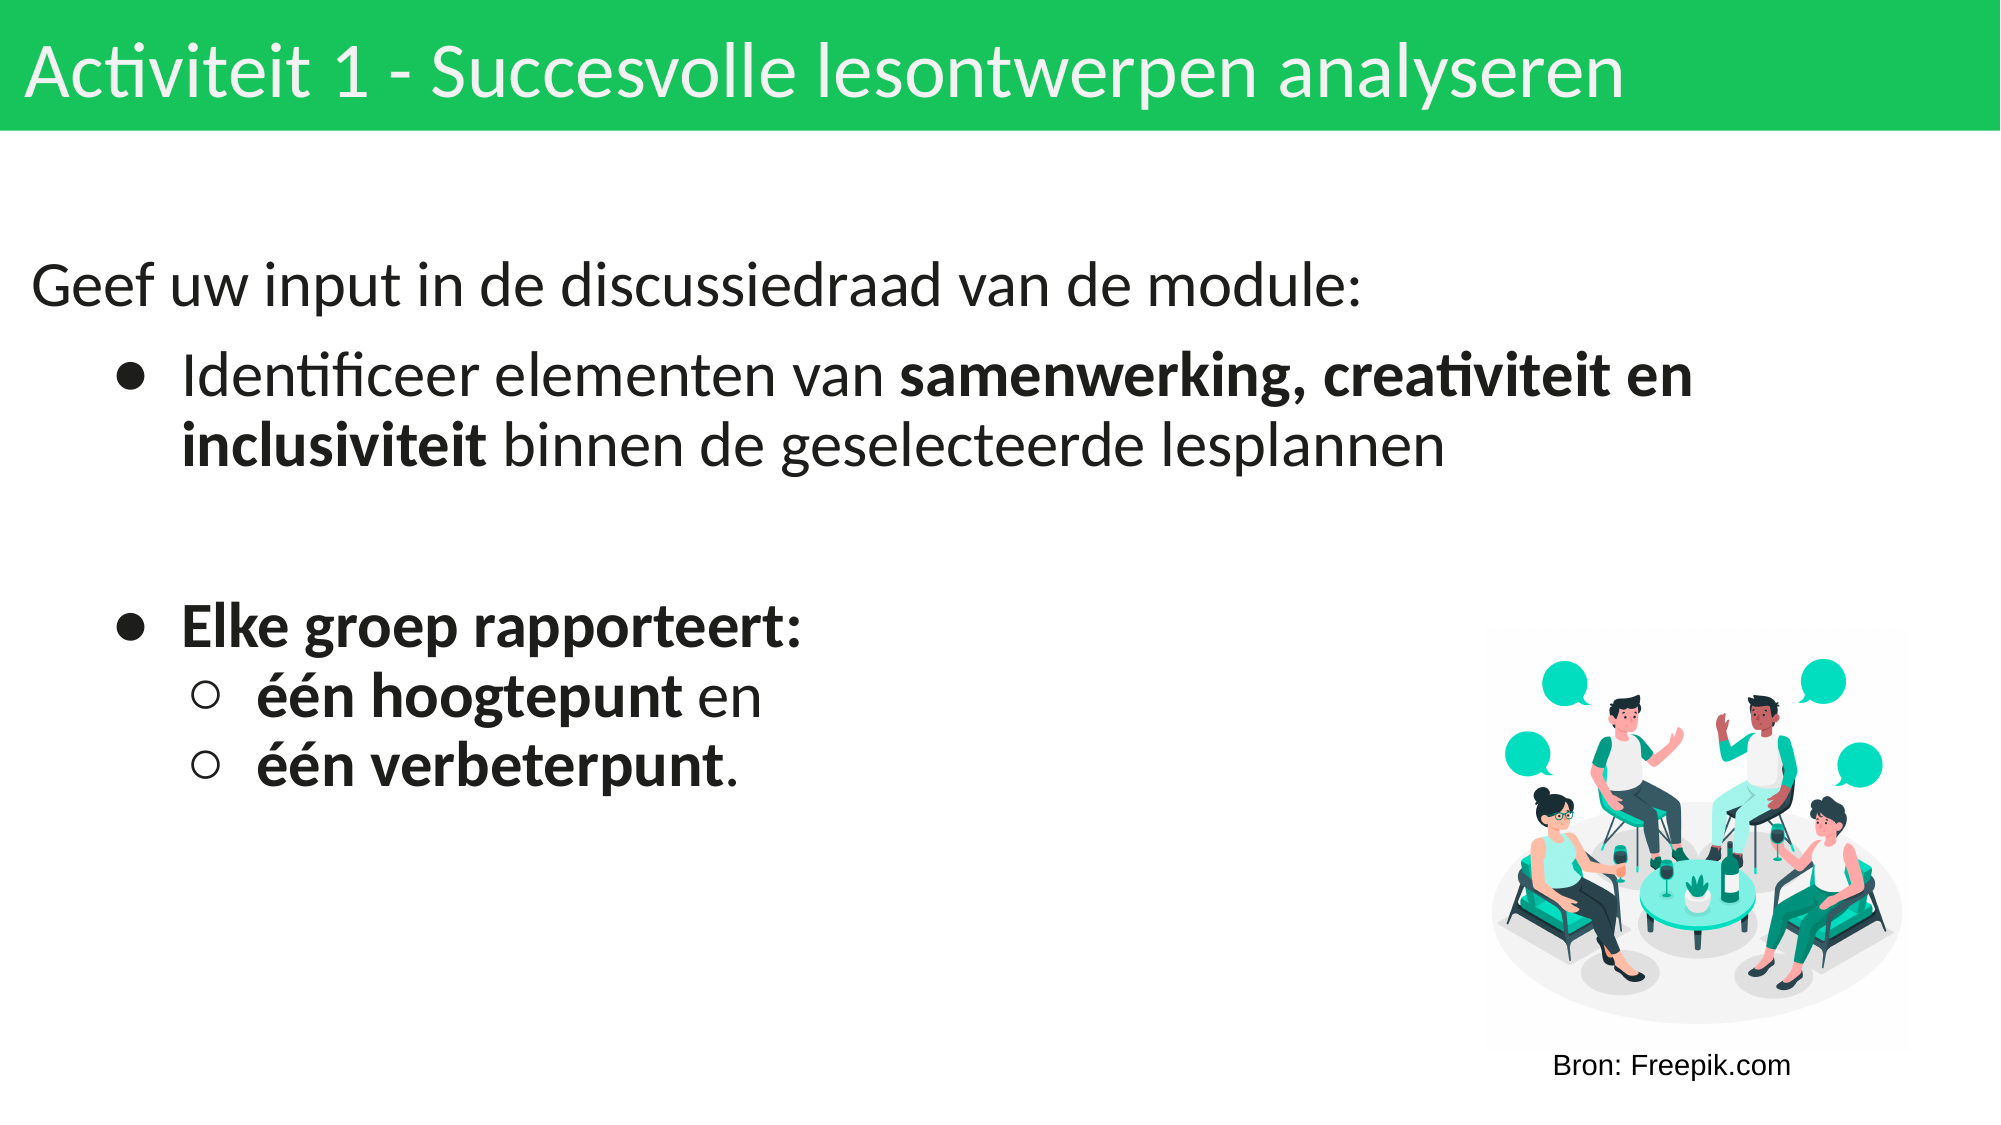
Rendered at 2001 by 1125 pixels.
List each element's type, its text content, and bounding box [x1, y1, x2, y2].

title Activiteit 1 - Succesvolle lesontwerpen analyseren [16, 13, 1976, 131]
text_box Bron: Freepik.com [1537, 1031, 1942, 1067]
list Geef uw input in de discussiedraad van de module: Identificeer elementen van samenwerking, creativiteit en inclusiviteit binnen de geselecteerde lesplannen Elke groep rapporteert: één hoogtepunt en één verbeterpunt. [16, 144, 1976, 1108]
picture [1484, 626, 1910, 1052]
